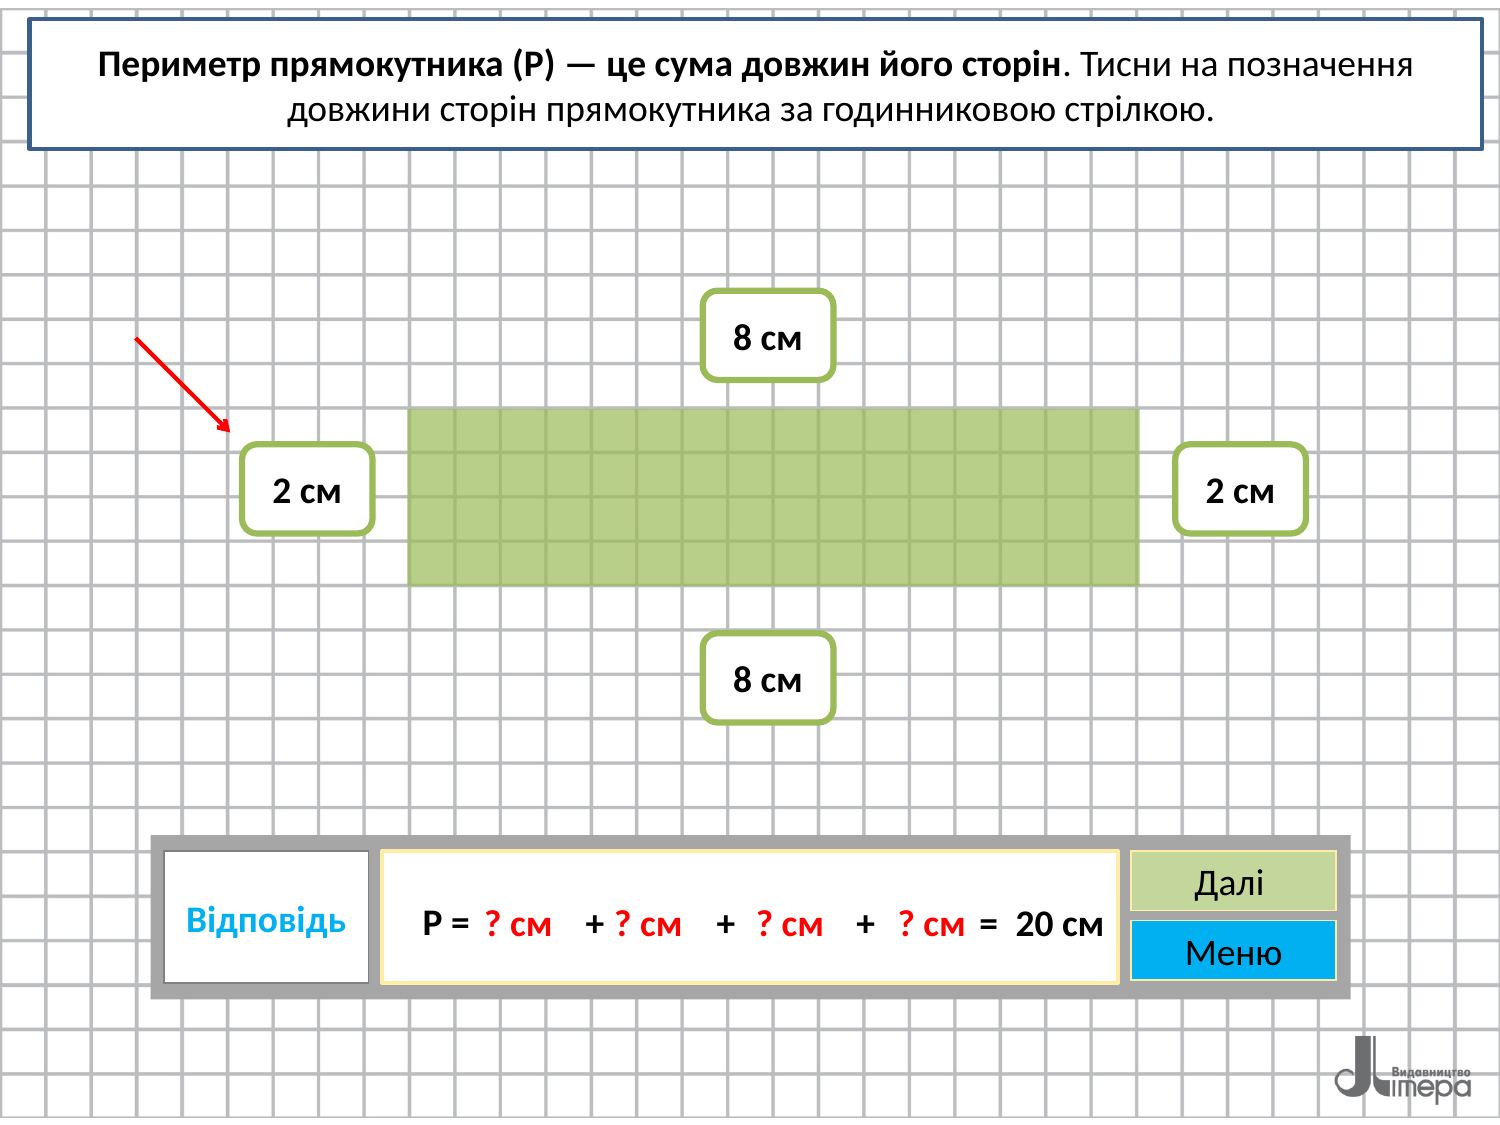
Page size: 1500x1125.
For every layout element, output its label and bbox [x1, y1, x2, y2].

picture [0, 8, 1500, 1118]
text_box [135, 337, 231, 433]
